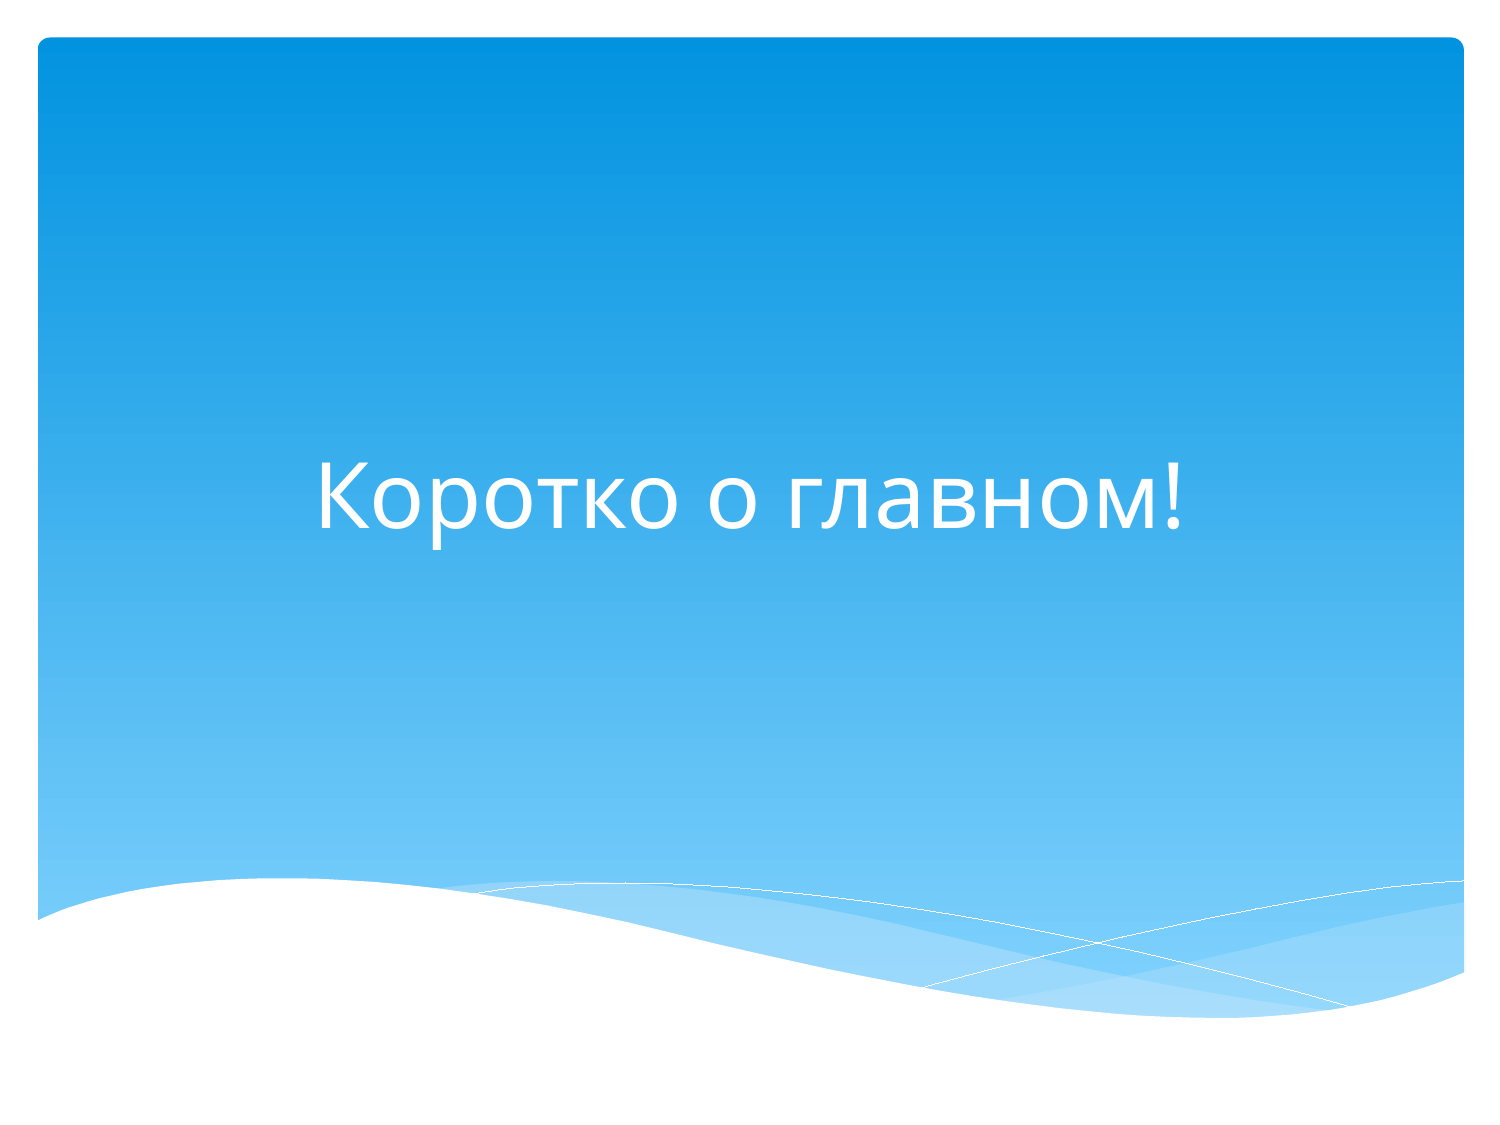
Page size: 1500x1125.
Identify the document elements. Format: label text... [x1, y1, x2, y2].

title Коротко о главном! [112, 262, 1388, 555]
